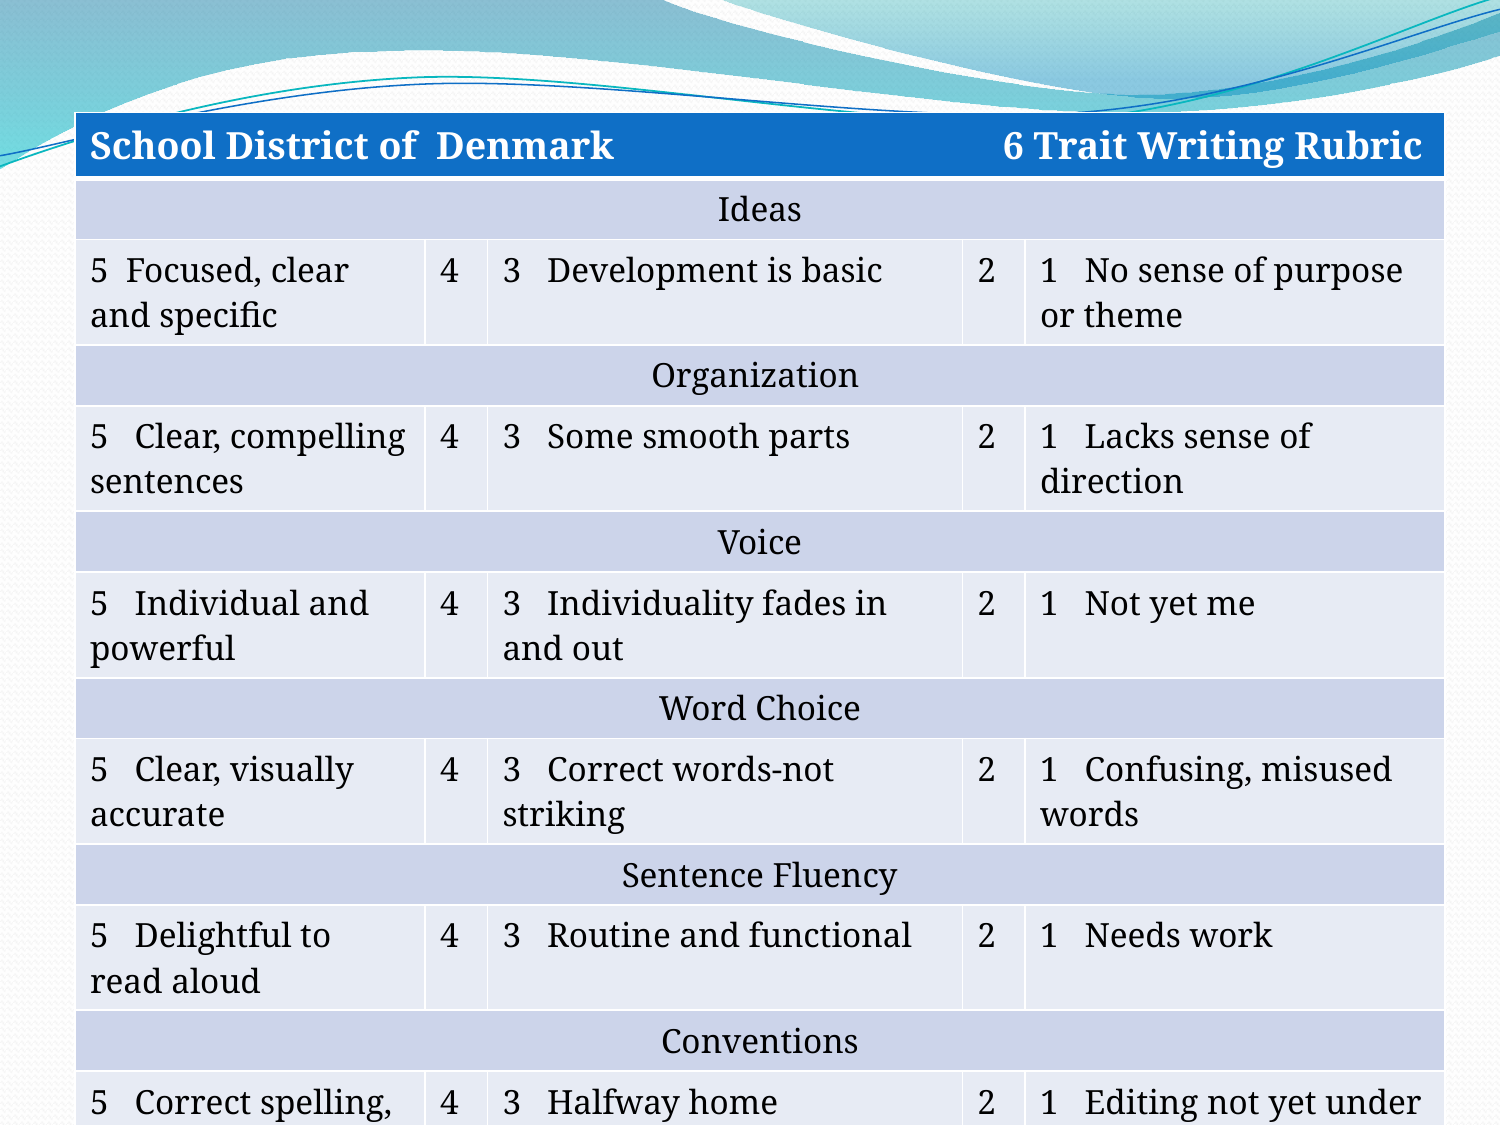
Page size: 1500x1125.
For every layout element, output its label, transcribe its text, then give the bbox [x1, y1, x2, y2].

table_cell 5 Correct spelling, grammar [76, 1072, 424, 1125]
table_cell 5 Individual and powerful [76, 573, 424, 677]
table_cell 2 [963, 407, 1024, 510]
table_cell 5 Focused, clear and specific [76, 240, 424, 344]
table_cell 5 Clear, visually accurate [76, 739, 424, 843]
table_cell 4 [426, 573, 487, 677]
table_cell 4 [426, 240, 487, 344]
table_cell Conventions [76, 1011, 1444, 1070]
table_cell Organization [76, 346, 1444, 405]
table_cell Ideas [76, 181, 1444, 239]
table_cell 3 Individuality fades in and out [488, 573, 962, 677]
table_cell 3 Routine and functional [488, 906, 962, 1009]
table_cell 4 [426, 906, 487, 1009]
table_cell 1 Lacks sense of direction [1026, 407, 1444, 510]
table_cell 1 Confusing, misused words [1026, 739, 1444, 843]
table_cell 2 [963, 573, 1024, 677]
table_cell 2 [963, 1072, 1024, 1125]
table_cell 4 [426, 739, 487, 843]
table_cell 3 Correct words-not striking [488, 739, 962, 843]
table_cell Voice [76, 512, 1444, 571]
table_cell 3 Development is basic [488, 240, 962, 344]
table_cell 1 No sense of purpose or theme [1026, 240, 1444, 344]
table_cell 4 [426, 407, 487, 510]
table_cell 5 Delightful to read aloud [76, 906, 424, 1009]
table_cell 5 Clear, compelling sentences [76, 407, 424, 510]
table_cell 1 Editing not yet under control [1026, 1072, 1444, 1125]
table_cell 2 [963, 240, 1024, 344]
table_cell 3 Halfway home [488, 1072, 962, 1125]
table_header School District of Denmark 6 Trait Writing Rubric [76, 113, 1444, 176]
table_cell Sentence Fluency [76, 845, 1444, 904]
table_cell Word Choice [76, 679, 1444, 738]
table_cell 1 Not yet me [1026, 573, 1444, 677]
table_cell 4 [426, 1072, 487, 1125]
table_cell 1 Needs work [1026, 906, 1444, 1009]
table_cell 2 [963, 906, 1024, 1009]
table_cell 2 [963, 739, 1024, 843]
table_cell 3 Some smooth parts [488, 407, 962, 510]
